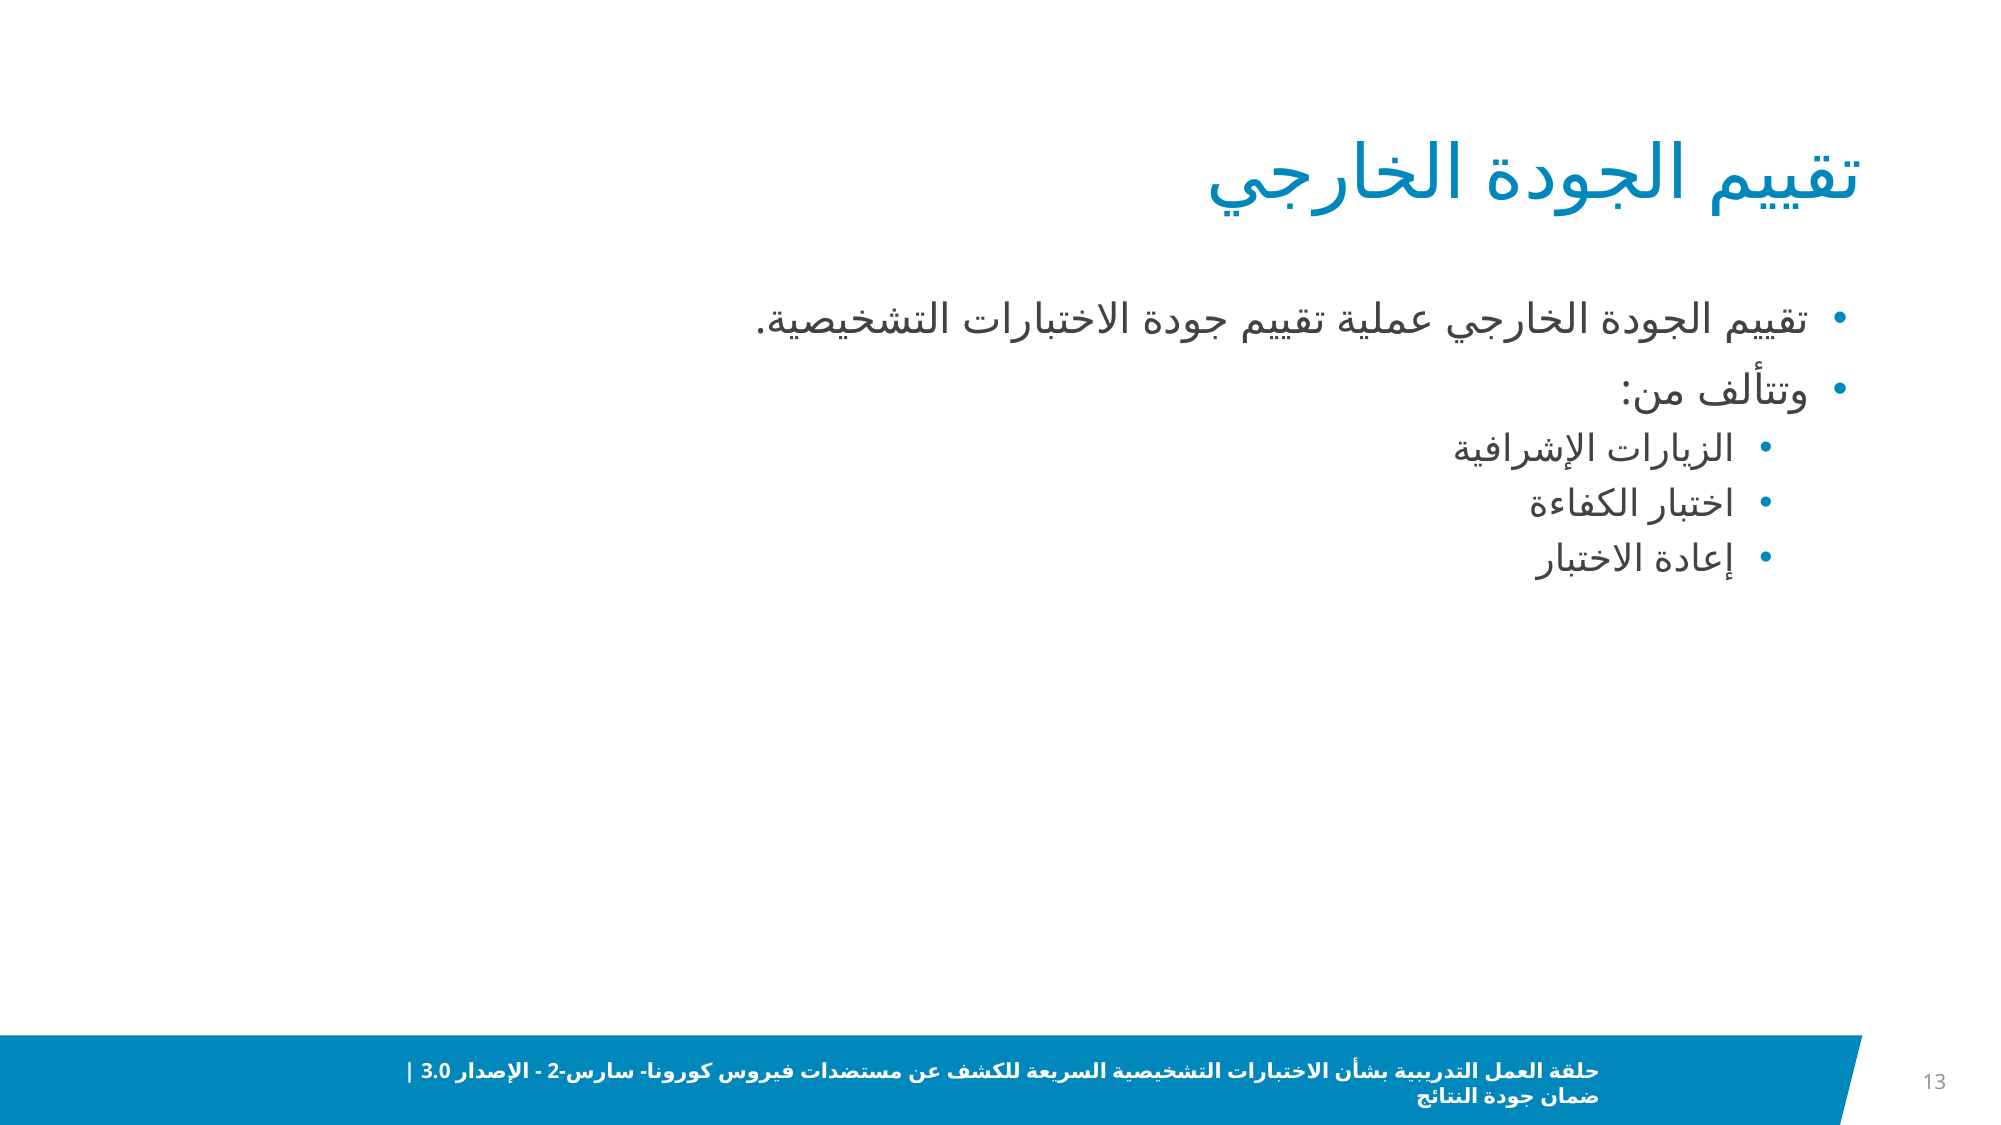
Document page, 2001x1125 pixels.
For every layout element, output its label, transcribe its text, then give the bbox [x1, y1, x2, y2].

title تقييم الجودة الخارجي [137, 59, 1863, 215]
footer حلقة العمل التدريبية بشأن الاختبارات التشخيصية السريعة للكشف عن مستضدات فيروس كورونا- سارس-2 - الإصدار 3.0 | ضمان جودة النتائج [399, 1041, 1600, 1124]
slide_number 13 [1862, 1035, 1947, 1125]
list تقييم الجودة الخارجي عملية تقييم جودة الاختبارات التشخيصية. وتتألف من: الزيارات الإشرافية اختبار الكفاءة إعادة الاختبار [137, 284, 1863, 1014]
